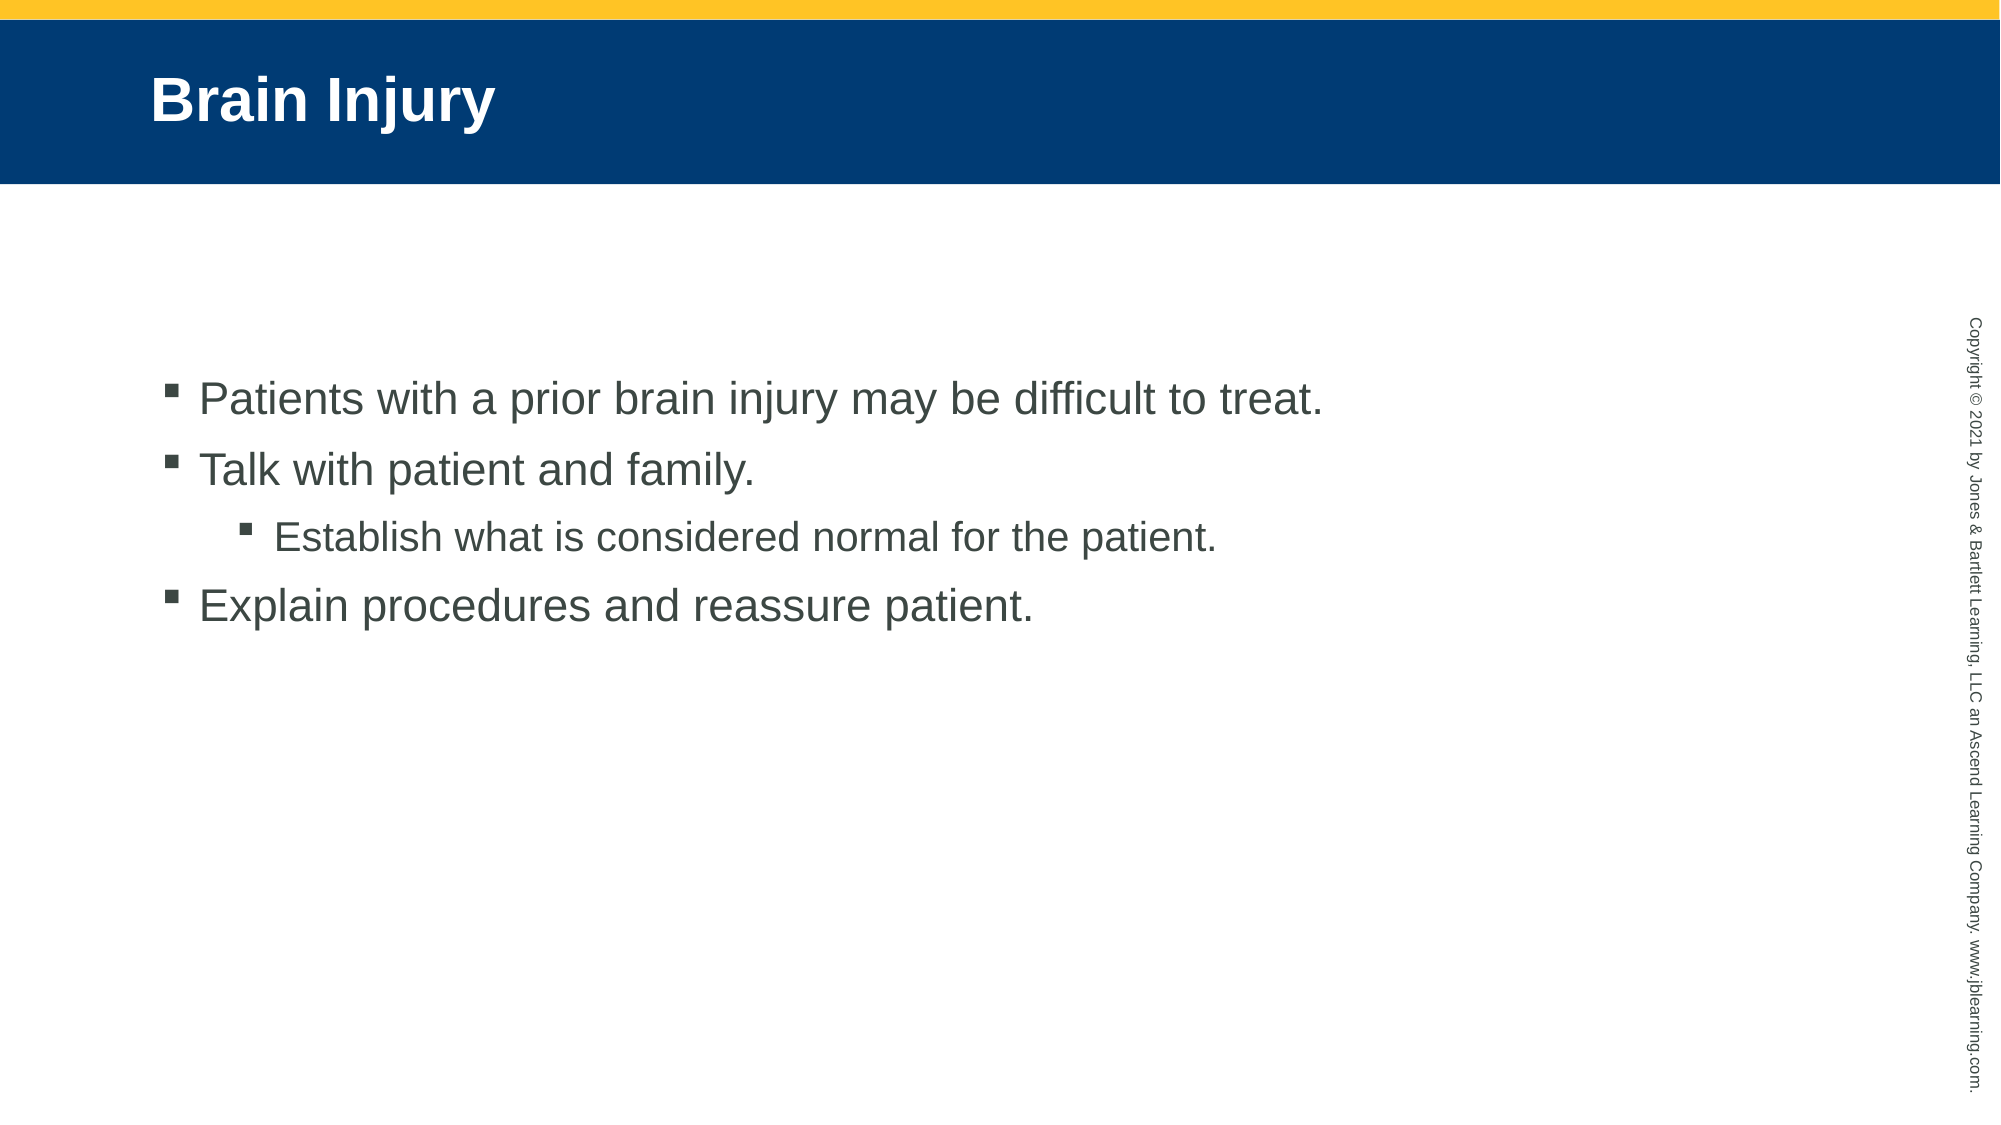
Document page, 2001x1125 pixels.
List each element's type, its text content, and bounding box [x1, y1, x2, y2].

title Brain Injury [0, 19, 2000, 185]
list Patients with a prior brain injury may be difficult to treat. Talk with patient and family. Establish what is considered normal for the patient. Explain procedures and reassure patient. [146, 361, 1859, 1016]
